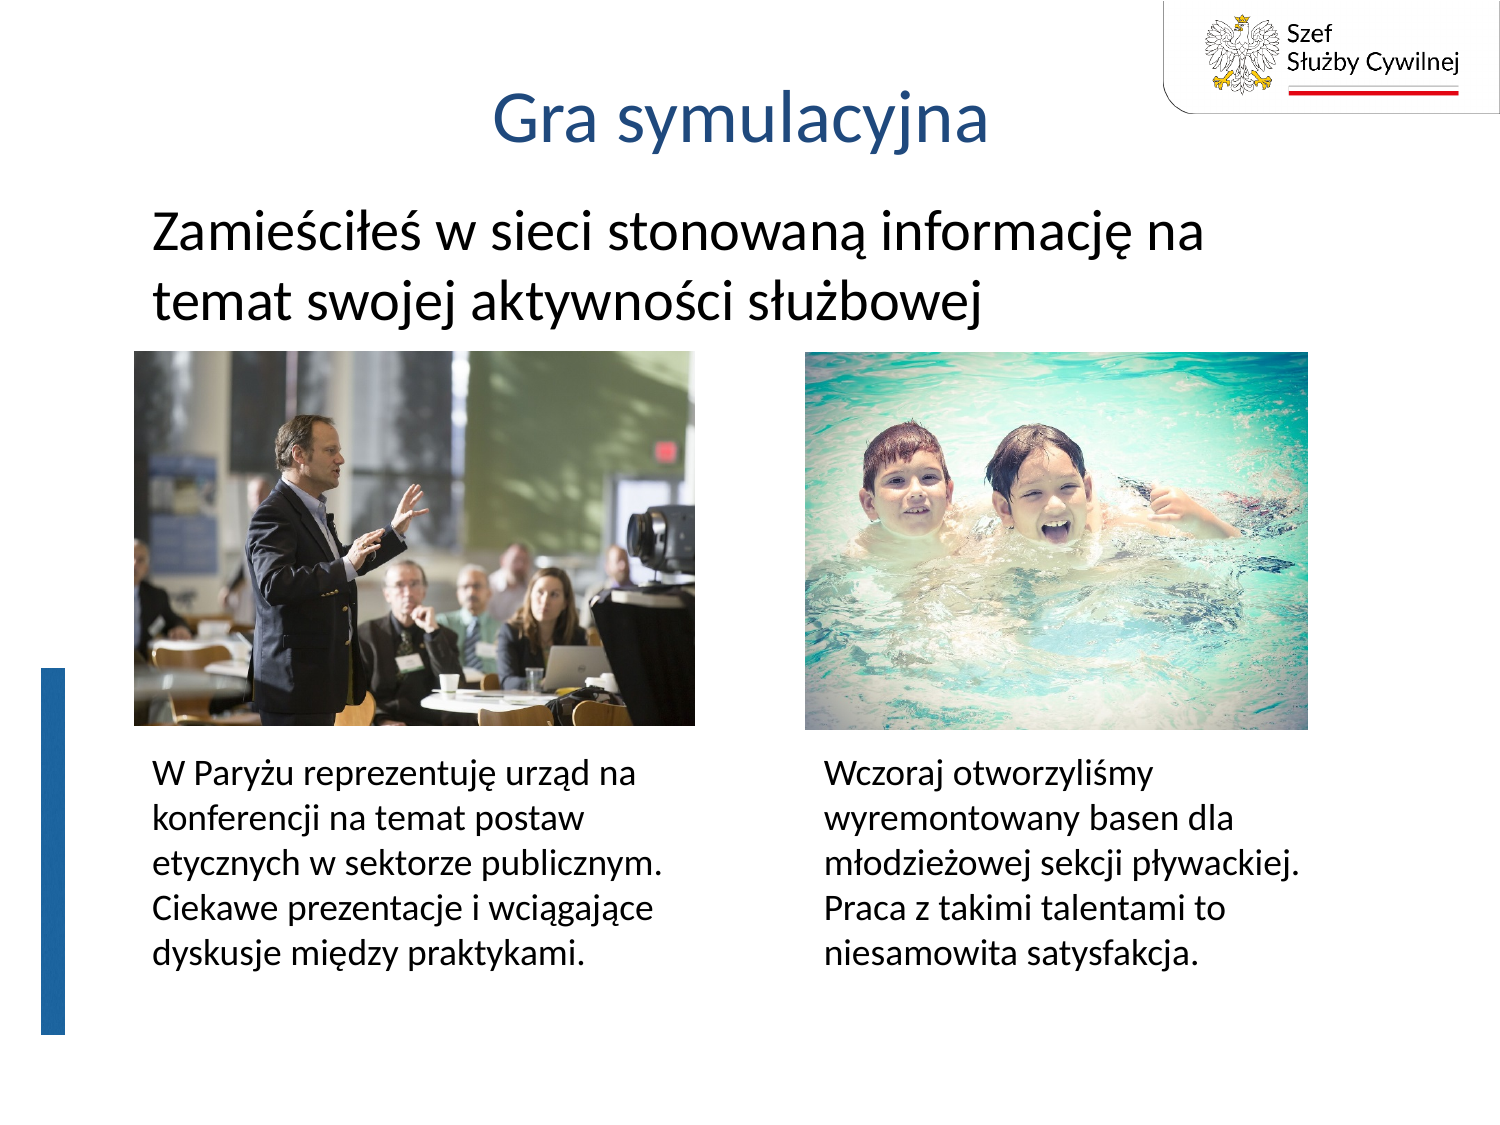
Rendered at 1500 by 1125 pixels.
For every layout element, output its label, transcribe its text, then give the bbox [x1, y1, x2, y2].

text_box Zamieściłeś w sieci stonowaną informację na temat swojej aktywności służbowej [137, 184, 1365, 340]
picture [804, 352, 1308, 730]
text_box Wczoraj otworzyliśmy wyremontowany basen dla młodzieżowej sekcji pływackiej. Praca z takimi talentami to niesamowita satysfakcja. [809, 740, 1330, 981]
picture [41, 668, 65, 1035]
picture [1163, 0, 1500, 114]
picture [133, 351, 696, 726]
text_box W Paryżu reprezentuję urząd na konferencji na temat postaw etycznych w sektorze publicznym. Ciekawe prezentacje i wciągające dyskusje między praktykami. [137, 740, 705, 981]
title Gra symulacyjna [100, 60, 1400, 185]
